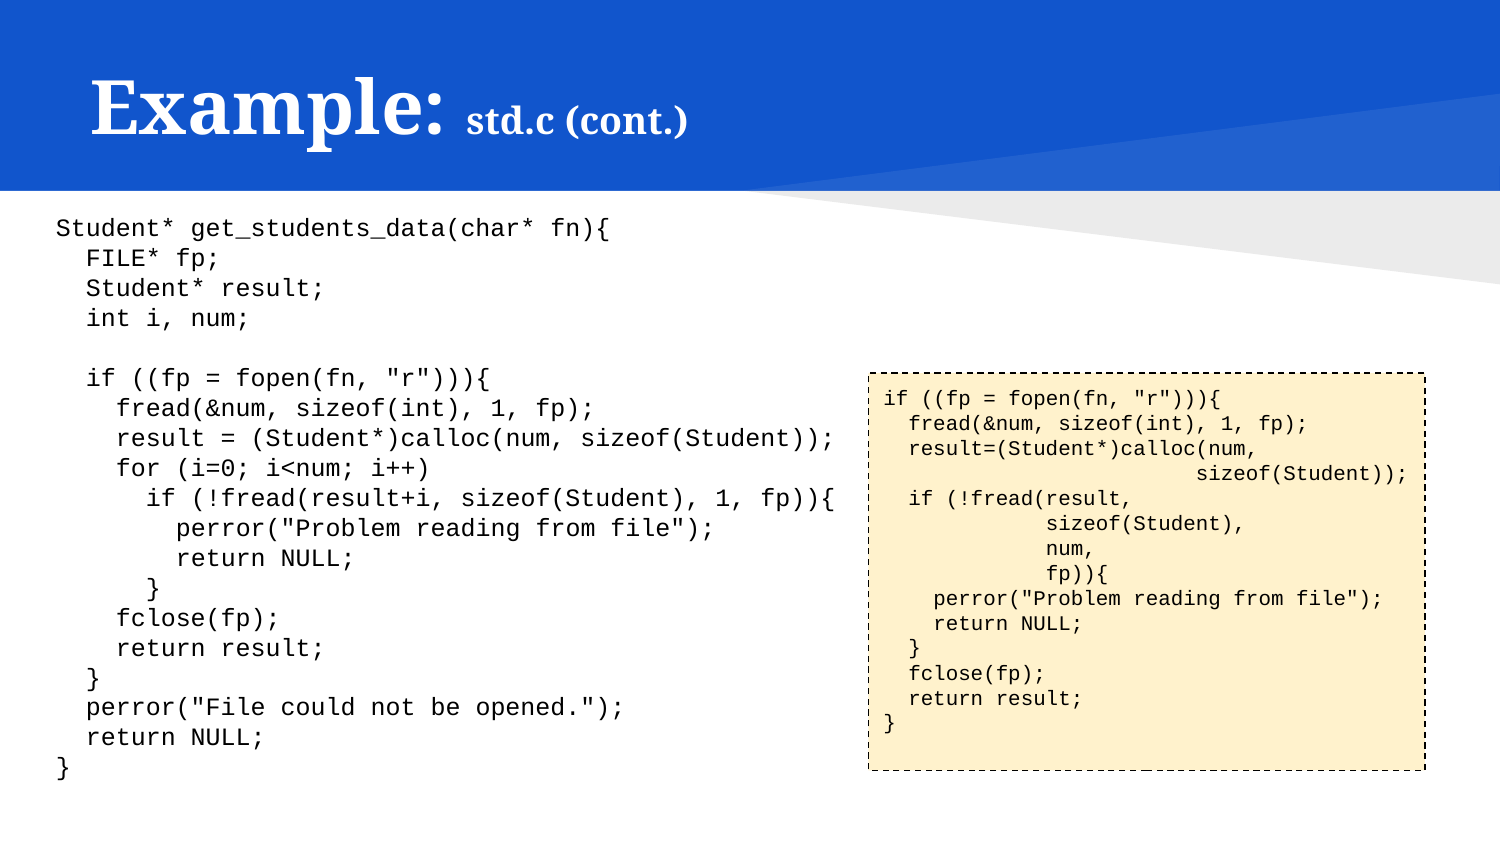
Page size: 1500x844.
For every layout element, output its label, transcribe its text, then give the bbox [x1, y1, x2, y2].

list Student* get_students_data(char* fn){ FILE* fp; Student* result; int i, num; if ((fp = fopen(fn, "r"))){ fread(&num, sizeof(int), 1, fp); result = (Student*)calloc(num, sizeof(Student)); for (i=0; i<num; i++) if (!fread(result+i, sizeof(Student), 1, fp)){ perror("Problem reading from file"); return NULL; } fclose(fp); return result; } perror("File could not be opened."); return NULL; } [40, 196, 1425, 808]
title Example: std.c (cont.) [75, 33, 1425, 175]
text_box if ((fp = fopen(fn, "r"))){ fread(&num, sizeof(int), 1, fp); result=(Student*)calloc(num, sizeof(Student)); if (!fread(result, sizeof(Student), num, fp)){ perror("Problem reading from file"); return NULL; } fclose(fp); return result; } [868, 373, 1425, 771]
